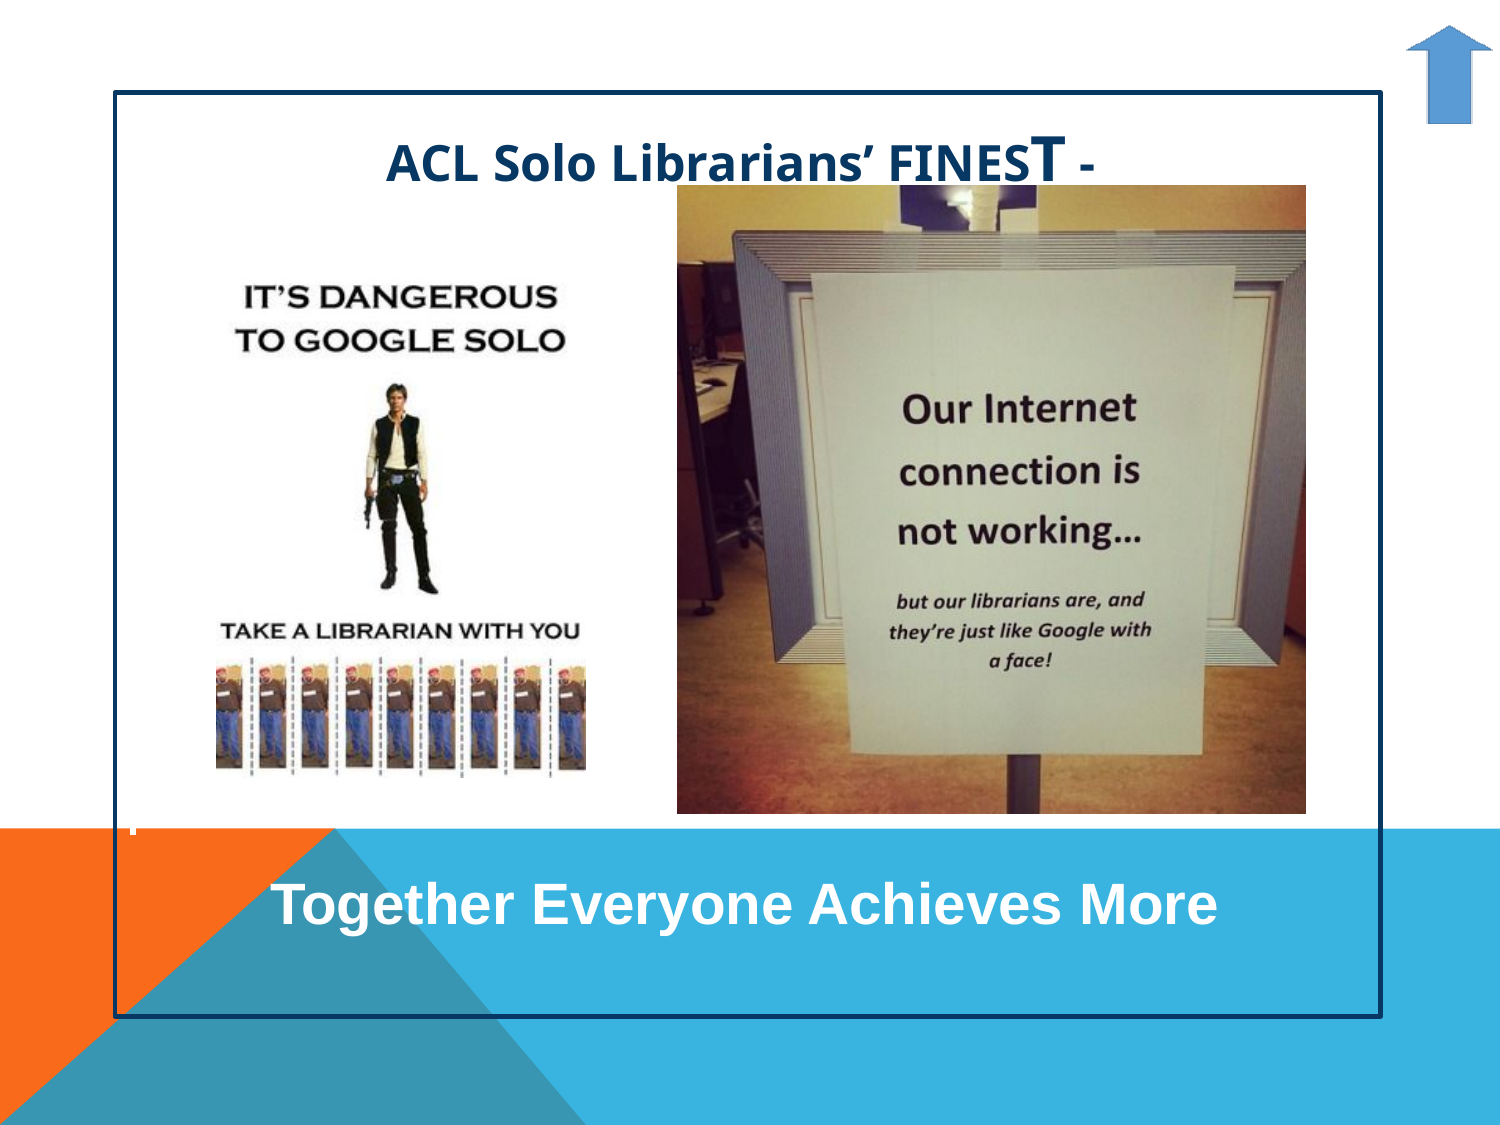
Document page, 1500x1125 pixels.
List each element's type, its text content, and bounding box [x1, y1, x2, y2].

text_box ACL Solo Librarians’ FINEST - [115, 92, 1381, 1017]
picture [1405, 24, 1495, 124]
picture [677, 185, 1306, 814]
text_box Together Everyone Achieves More [134, 851, 1356, 1065]
picture [216, 258, 586, 779]
